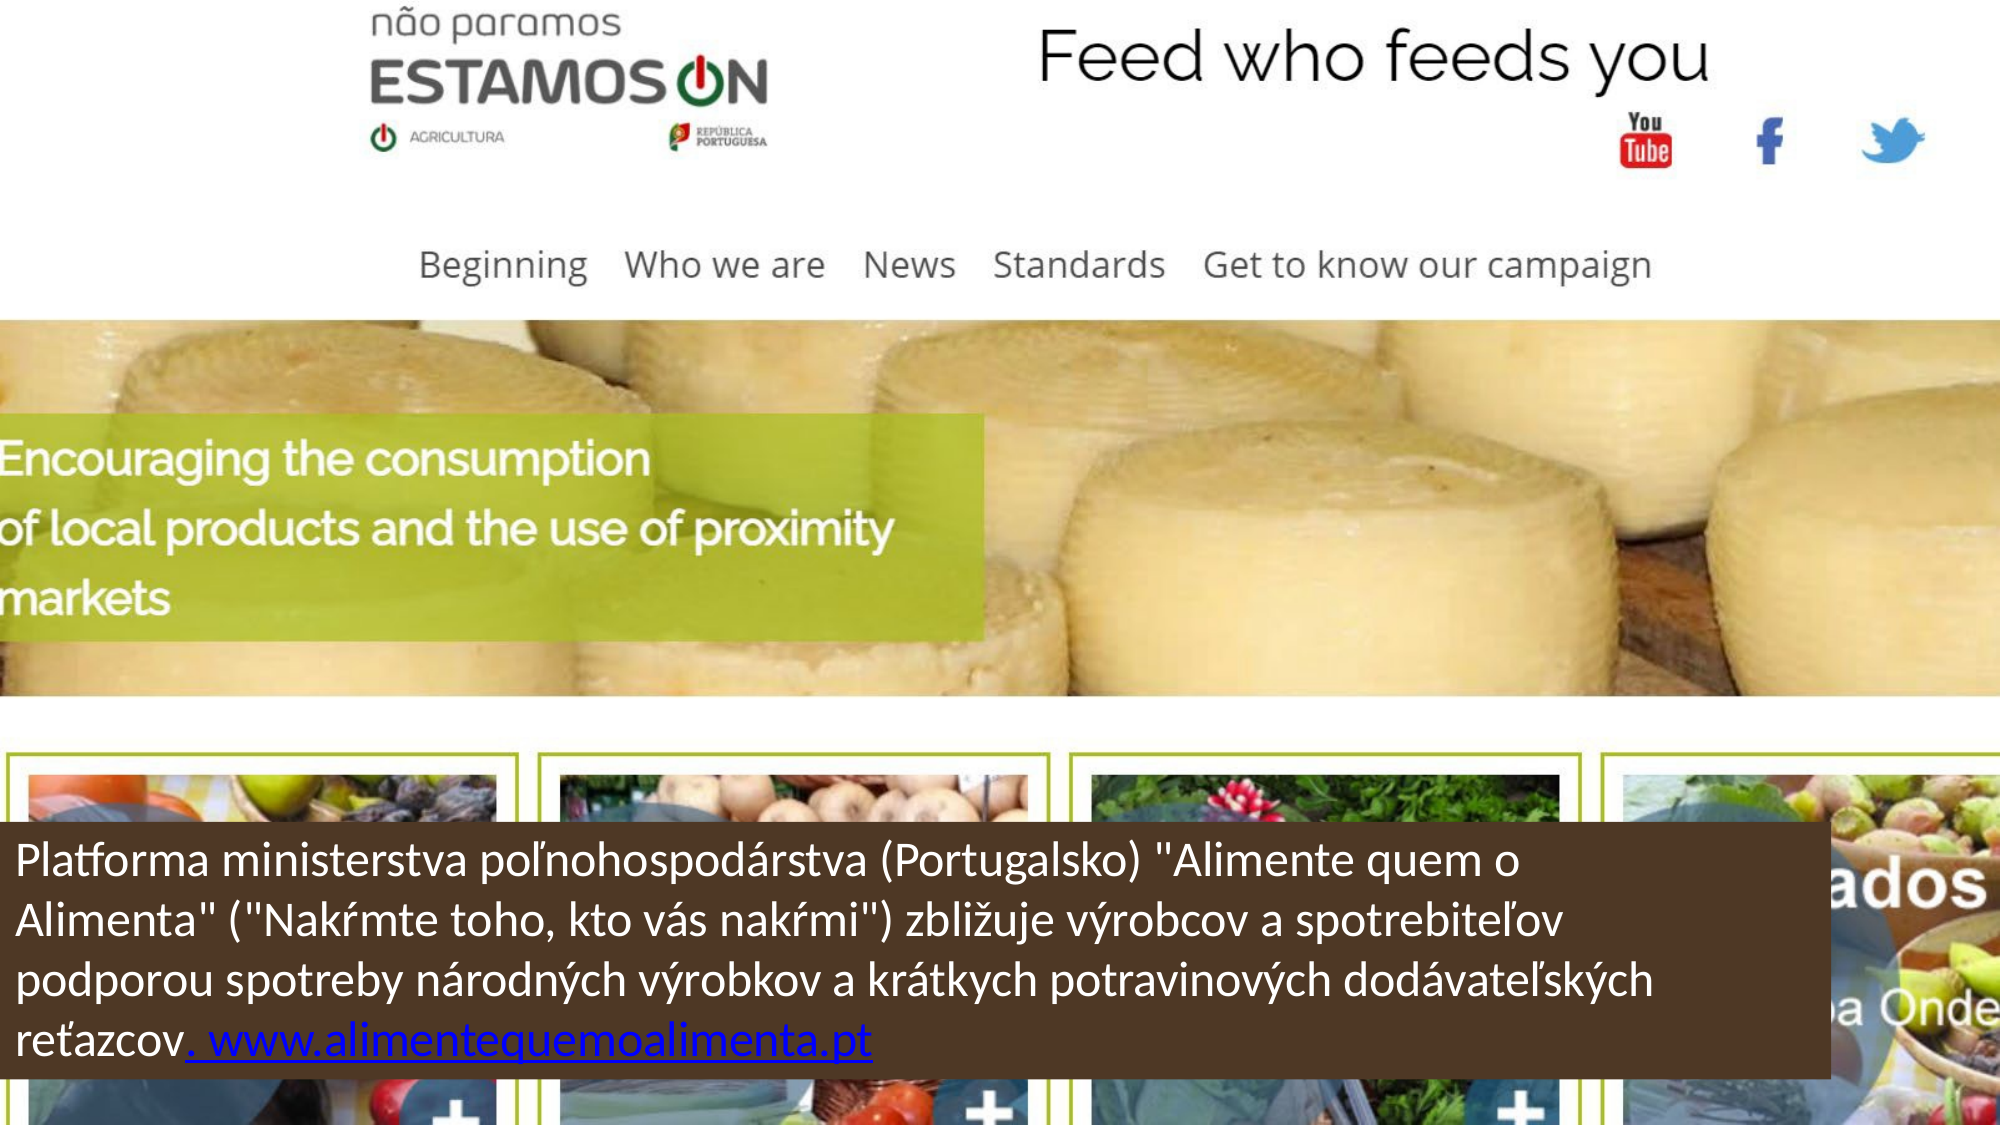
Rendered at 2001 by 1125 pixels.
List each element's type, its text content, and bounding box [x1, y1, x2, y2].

title Platforma ministerstva poľnohospodárstva (Portugalsko) "Alimente quem o Alimenta" ("Nakŕmte toho, kto vás nakŕmi") zbližuje výrobcov a spotrebiteľov podporou spotreby národných výrobkov a krátkych potravinových dodávateľských reťazcov. www.alimentequemoalimenta.pt [12, 824, 1715, 1067]
picture [0, 0, 2000, 1125]
